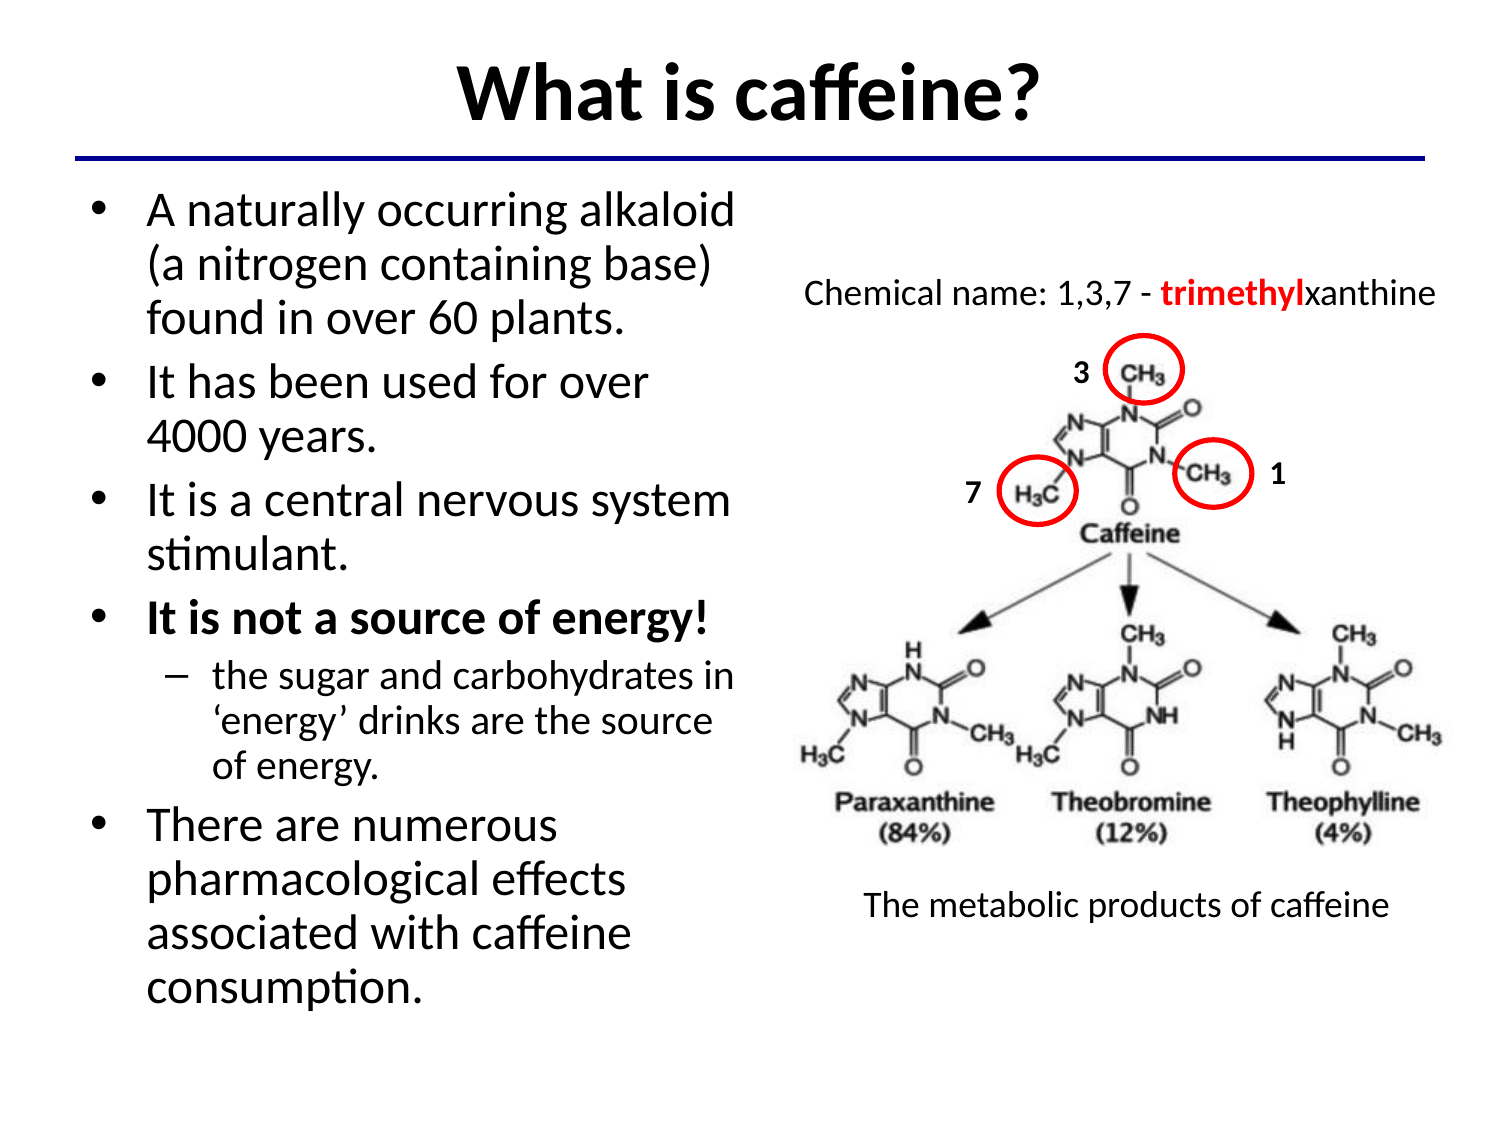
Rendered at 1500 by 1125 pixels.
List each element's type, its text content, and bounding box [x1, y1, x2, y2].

list A naturally occurring alkaloid (a nitrogen containing base) found in over 60 plants. It has been used for over 4000 years. It is a central nervous system stimulant. It is not a source of energy! the sugar and carbohydrates in ‘energy’ drinks are the source of energy. There are numerous pharmacological effects associated with caffeine consumption. [75, 175, 759, 1050]
text_box Chemical name: 1,3,7 - trimethylxanthine [789, 260, 1459, 321]
picture [757, 327, 1479, 847]
title What is caffeine? [75, 25, 1425, 149]
text_box The metabolic products of caffeine [848, 872, 1416, 934]
